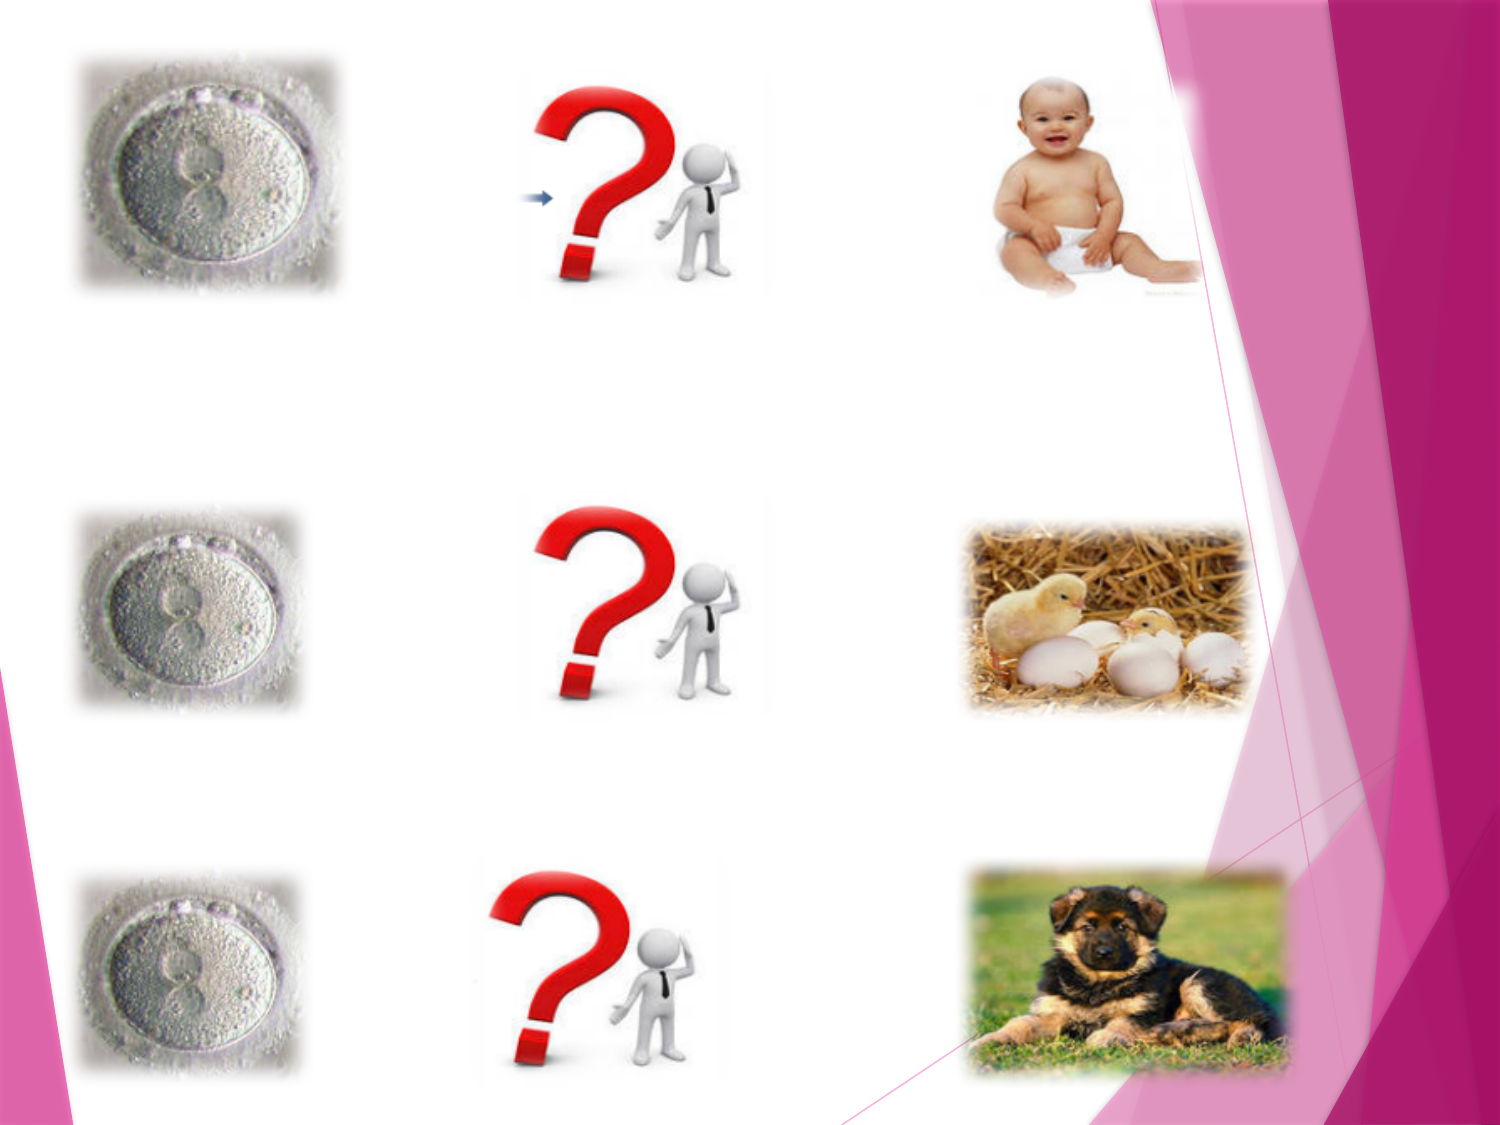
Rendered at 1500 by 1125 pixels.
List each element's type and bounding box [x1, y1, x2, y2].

picture [62, 42, 1306, 1125]
